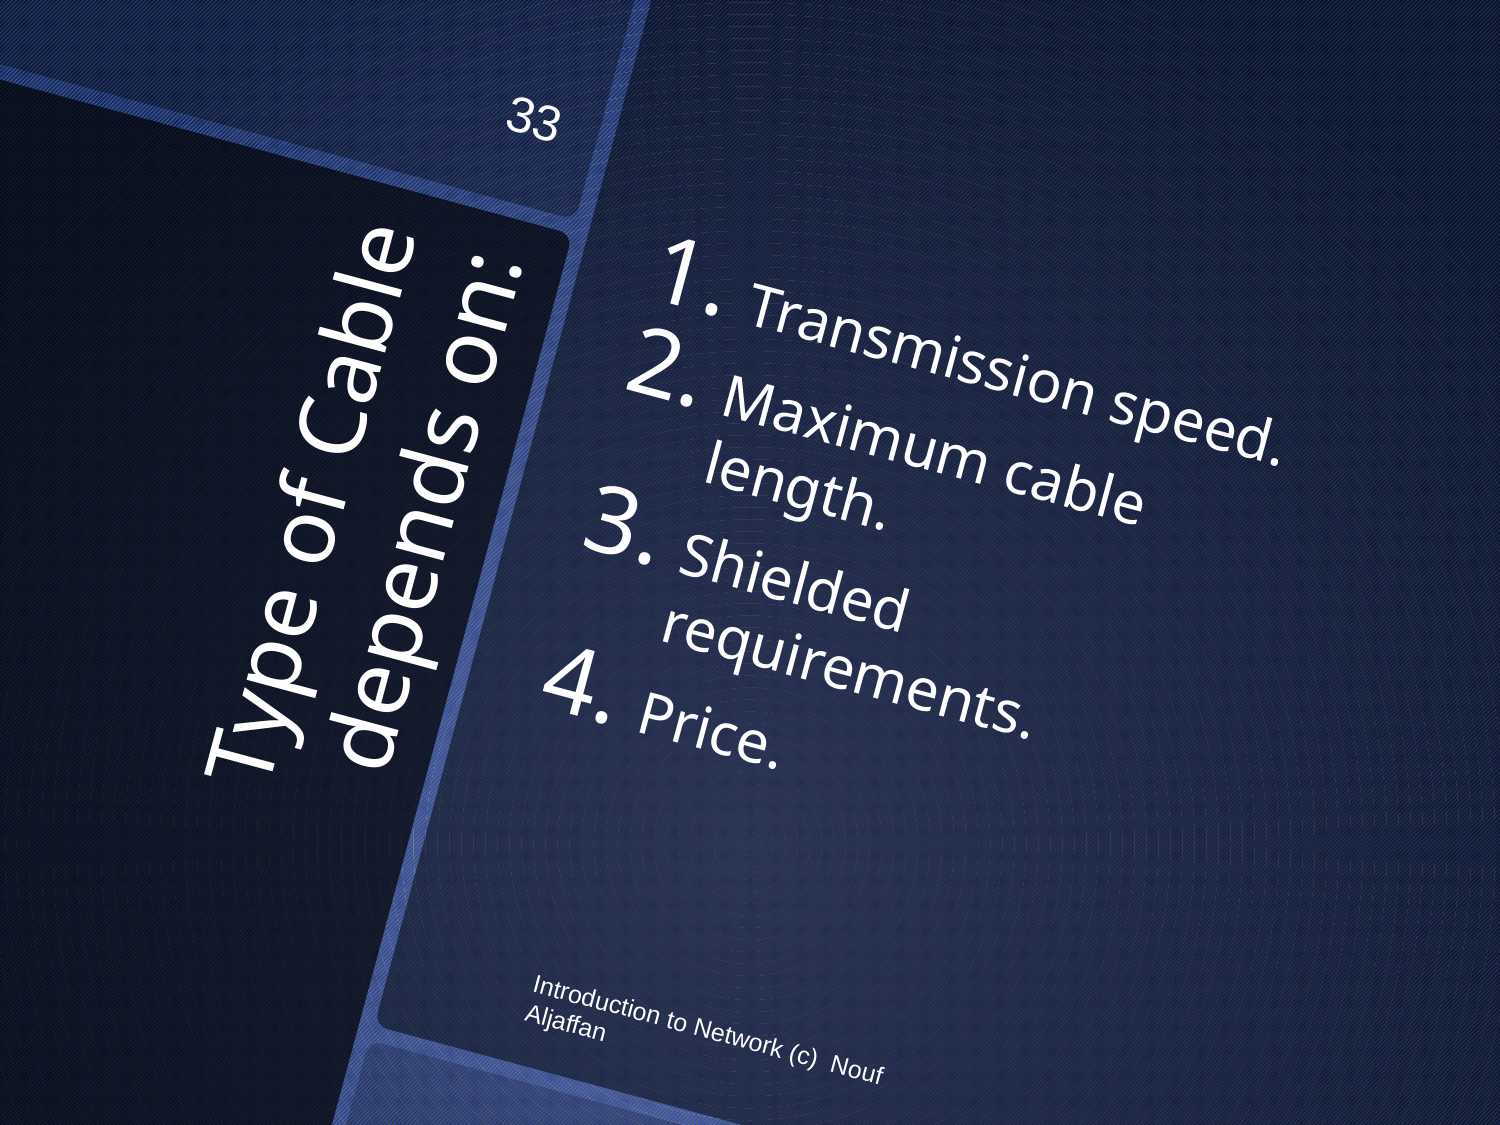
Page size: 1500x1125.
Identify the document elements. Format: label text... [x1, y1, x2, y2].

footer Introduction to Network (c) Nouf Aljaffan [508, 963, 903, 1123]
slide_number 33 [206, 1, 585, 157]
title Type of Cable depends on: [69, 181, 554, 1056]
list Transmission speed. Maximum cable length. Shielded requirements. Price. [475, 72, 1430, 1076]
